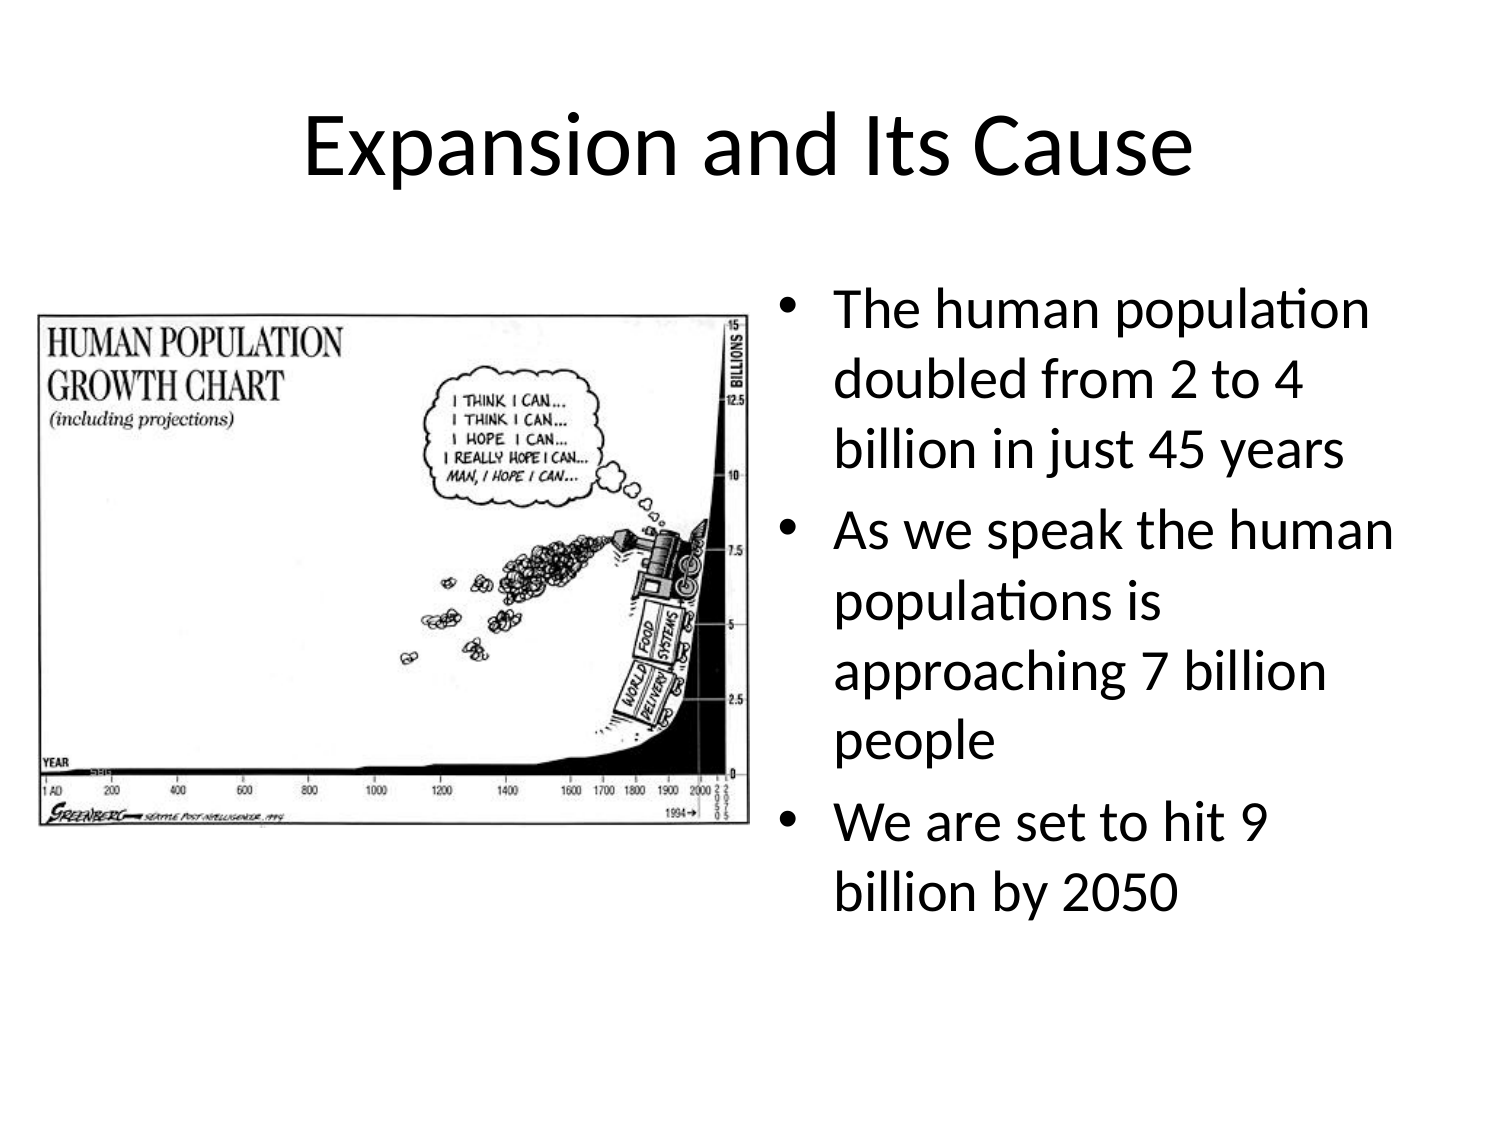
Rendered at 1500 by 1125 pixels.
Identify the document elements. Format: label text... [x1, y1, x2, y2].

list The human population doubled from 2 to 4 billion in just 45 years As we speak the human populations is approaching 7 billion people We are set to hit 9 billion by 2050 [762, 262, 1425, 1005]
title Expansion and Its Cause [75, 45, 1425, 233]
picture [37, 312, 751, 828]
